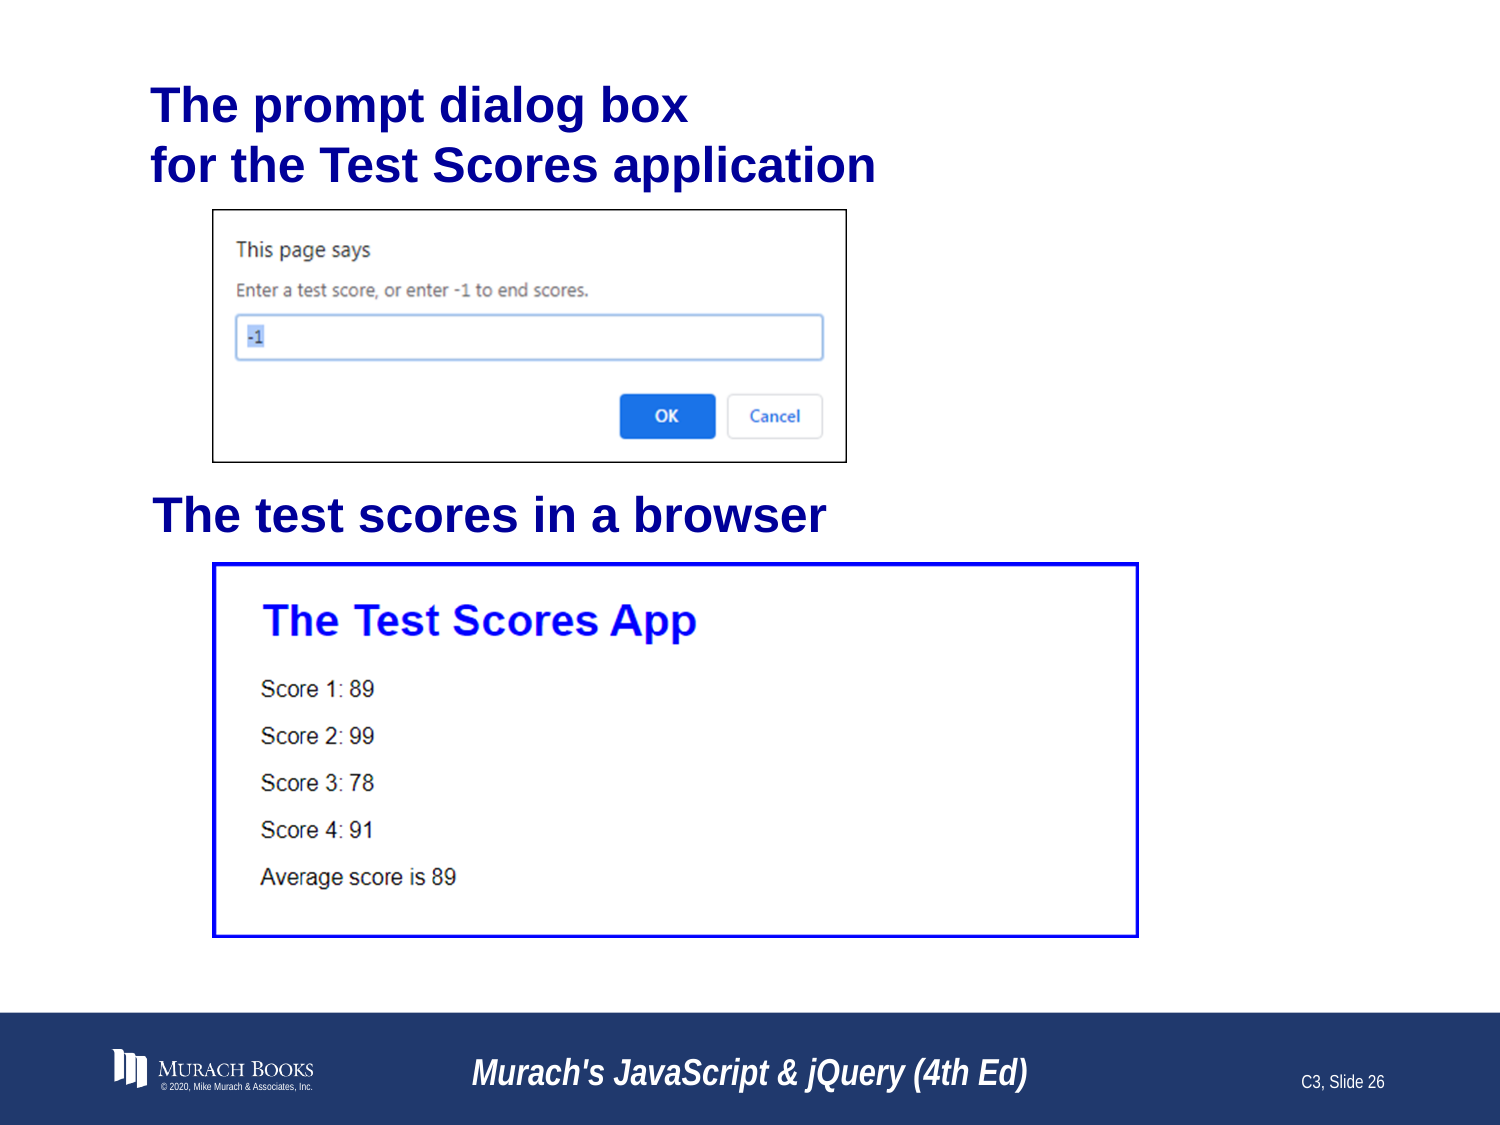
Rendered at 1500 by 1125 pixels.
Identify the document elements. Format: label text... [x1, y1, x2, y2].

title The prompt dialog box for the Test Scores application [150, 72, 1350, 194]
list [212, 562, 1139, 938]
footer © 2020, Mike Murach & Associates, Inc. [12, 1025, 463, 1100]
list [212, 209, 847, 463]
list The test scores in a browser [137, 474, 1350, 550]
slide_number C3, Slide 26 [1087, 1025, 1400, 1100]
slide_number Murach's JavaScript & jQuery (4th Ed) [463, 1025, 1050, 1100]
